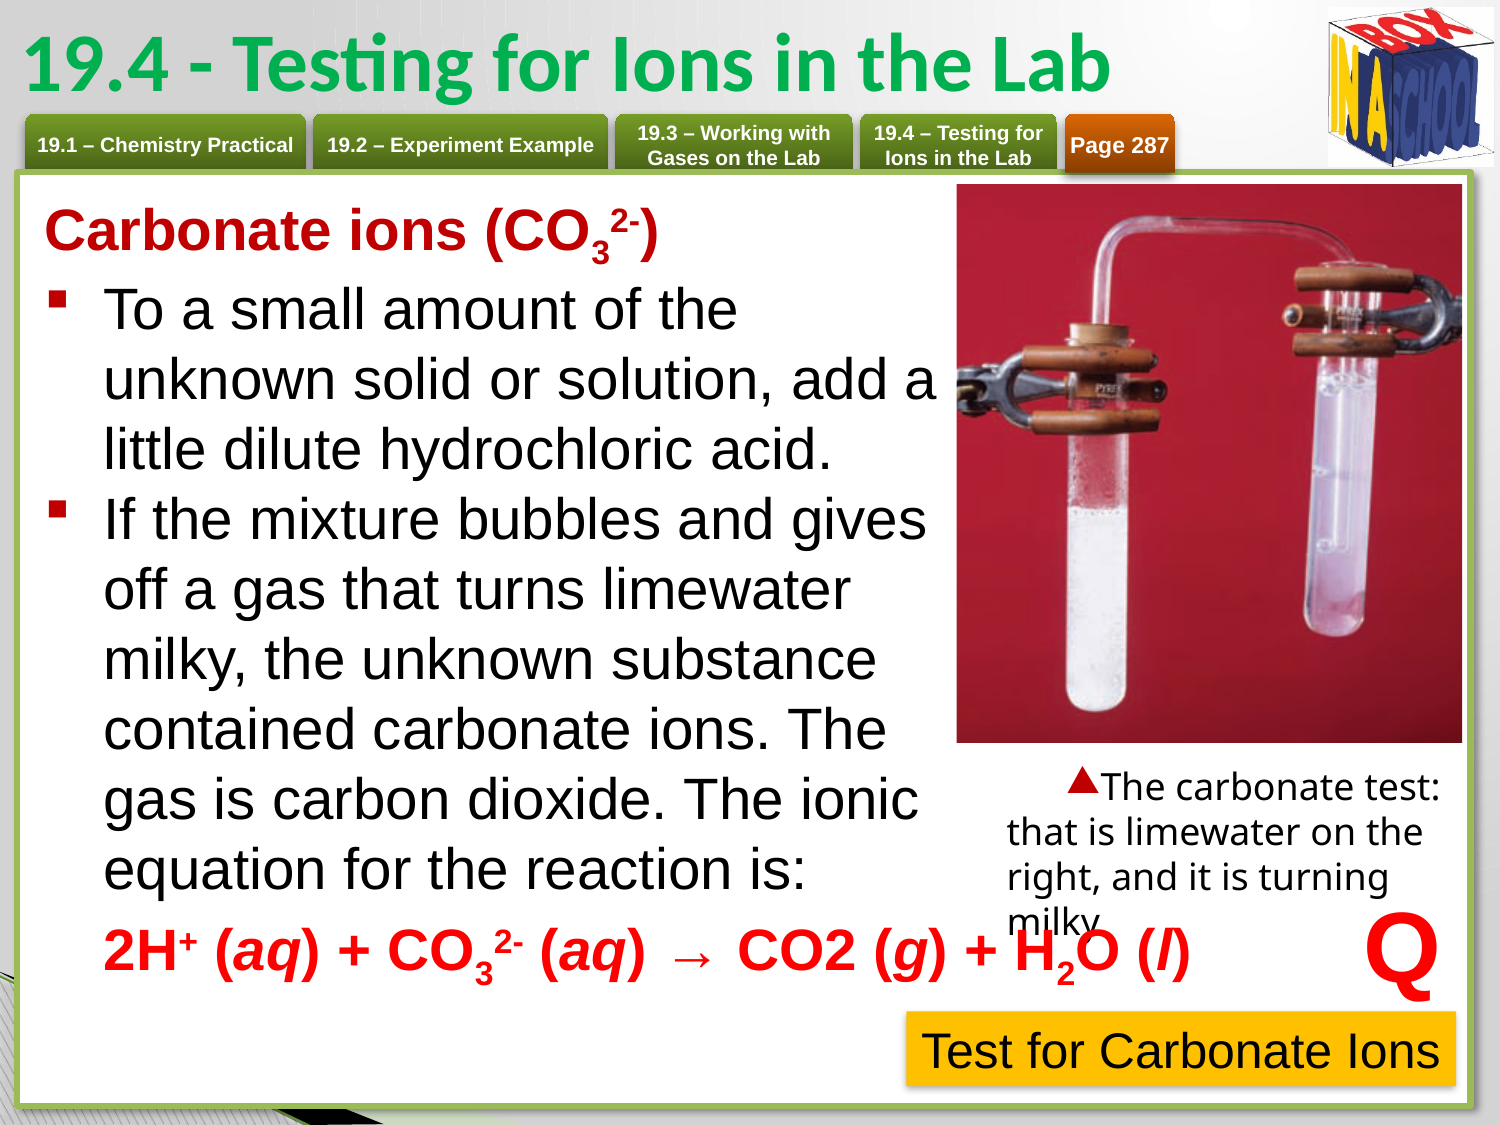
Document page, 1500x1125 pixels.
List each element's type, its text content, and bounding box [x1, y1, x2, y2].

title 19.4 - Testing for Ions in the Lab [5, 7, 1270, 110]
text_box Page 287 [1064, 113, 1176, 173]
text_box Test for Carbonate Ions [906, 1011, 1457, 1087]
picture [281, 1114, 303, 1125]
text_box Q [1349, 875, 1457, 1010]
text_box Carbonate ions (CO32-) To a small amount of the unknown solid or solution, add a little dilute hydrochloric acid. If the mixture bubbles and gives off a gas that turns limewater milky, the unknown substance contained carbonate ions. The gas is carbon dioxide. The ionic equation for the reaction is: [29, 184, 957, 979]
text_box The carbonate test: that is limewater on the right, and it is turning milky. [956, 755, 1459, 951]
text_box 2H+ (aq) + CO32- (aq) → CO2 (g) + H2O (l) [89, 905, 1247, 1000]
picture [1328, 7, 1495, 167]
picture [956, 184, 1463, 743]
